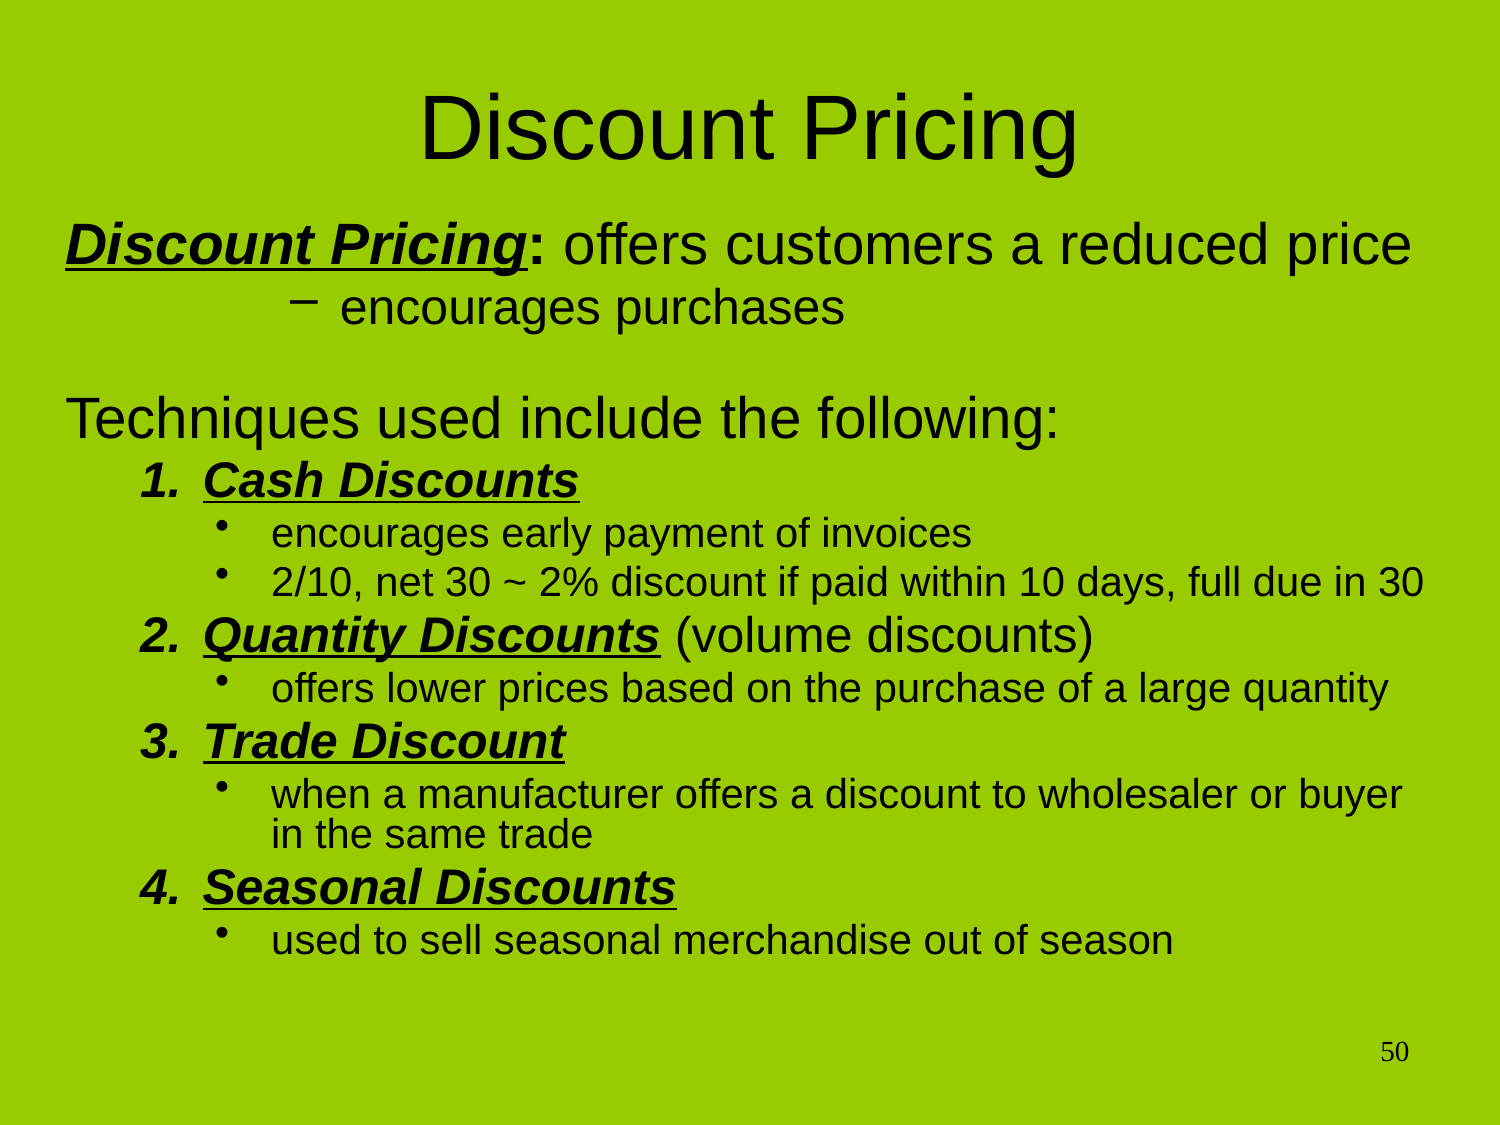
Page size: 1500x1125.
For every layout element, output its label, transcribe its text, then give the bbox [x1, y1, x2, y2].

list Discount Pricing: offers customers a reduced price encourages purchases Techniques used include the following: Cash Discounts encourages early payment of invoices 2/10, net 30 ~ 2% discount if paid within 10 days, full due in 30 Quantity Discounts (volume discounts) offers lower prices based on the purchase of a large quantity Trade Discount when a manufacturer offers a discount to wholesaler or buyer in the same trade Seasonal Discounts used to sell seasonal merchandise out of season [49, 212, 1451, 1038]
title Discount Pricing [74, 44, 1426, 201]
slide_number 50 [1074, 1038, 1426, 1103]
